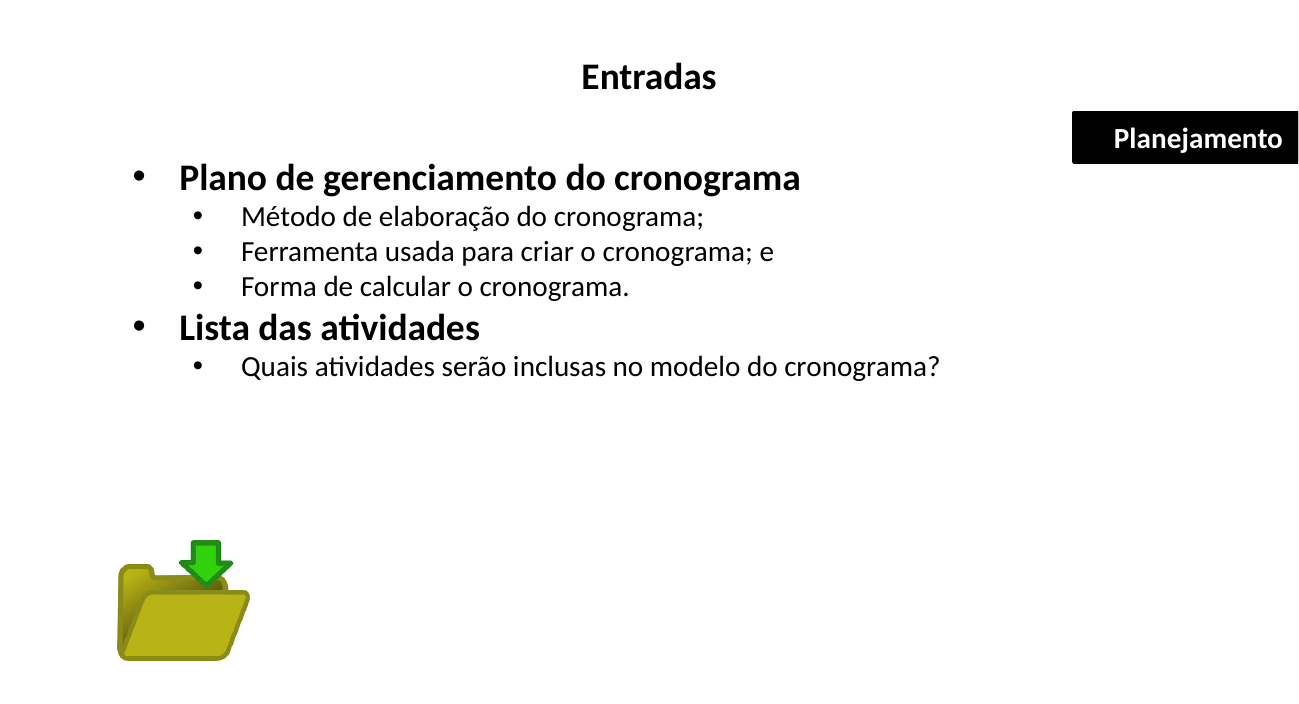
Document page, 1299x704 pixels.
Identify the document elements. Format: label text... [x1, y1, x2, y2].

text_box Plano de gerenciamento do cronograma Método de elaboração do cronograma; Ferramenta usada para criar o cronograma; e Forma de calcular o cronograma. Lista das atividades Quais atividades serão inclusas no modelo do cronograma? [117, 145, 1181, 393]
text_box Entradas [0, 44, 1299, 106]
text_box Planejamento [1074, 112, 1299, 162]
picture [117, 540, 250, 661]
